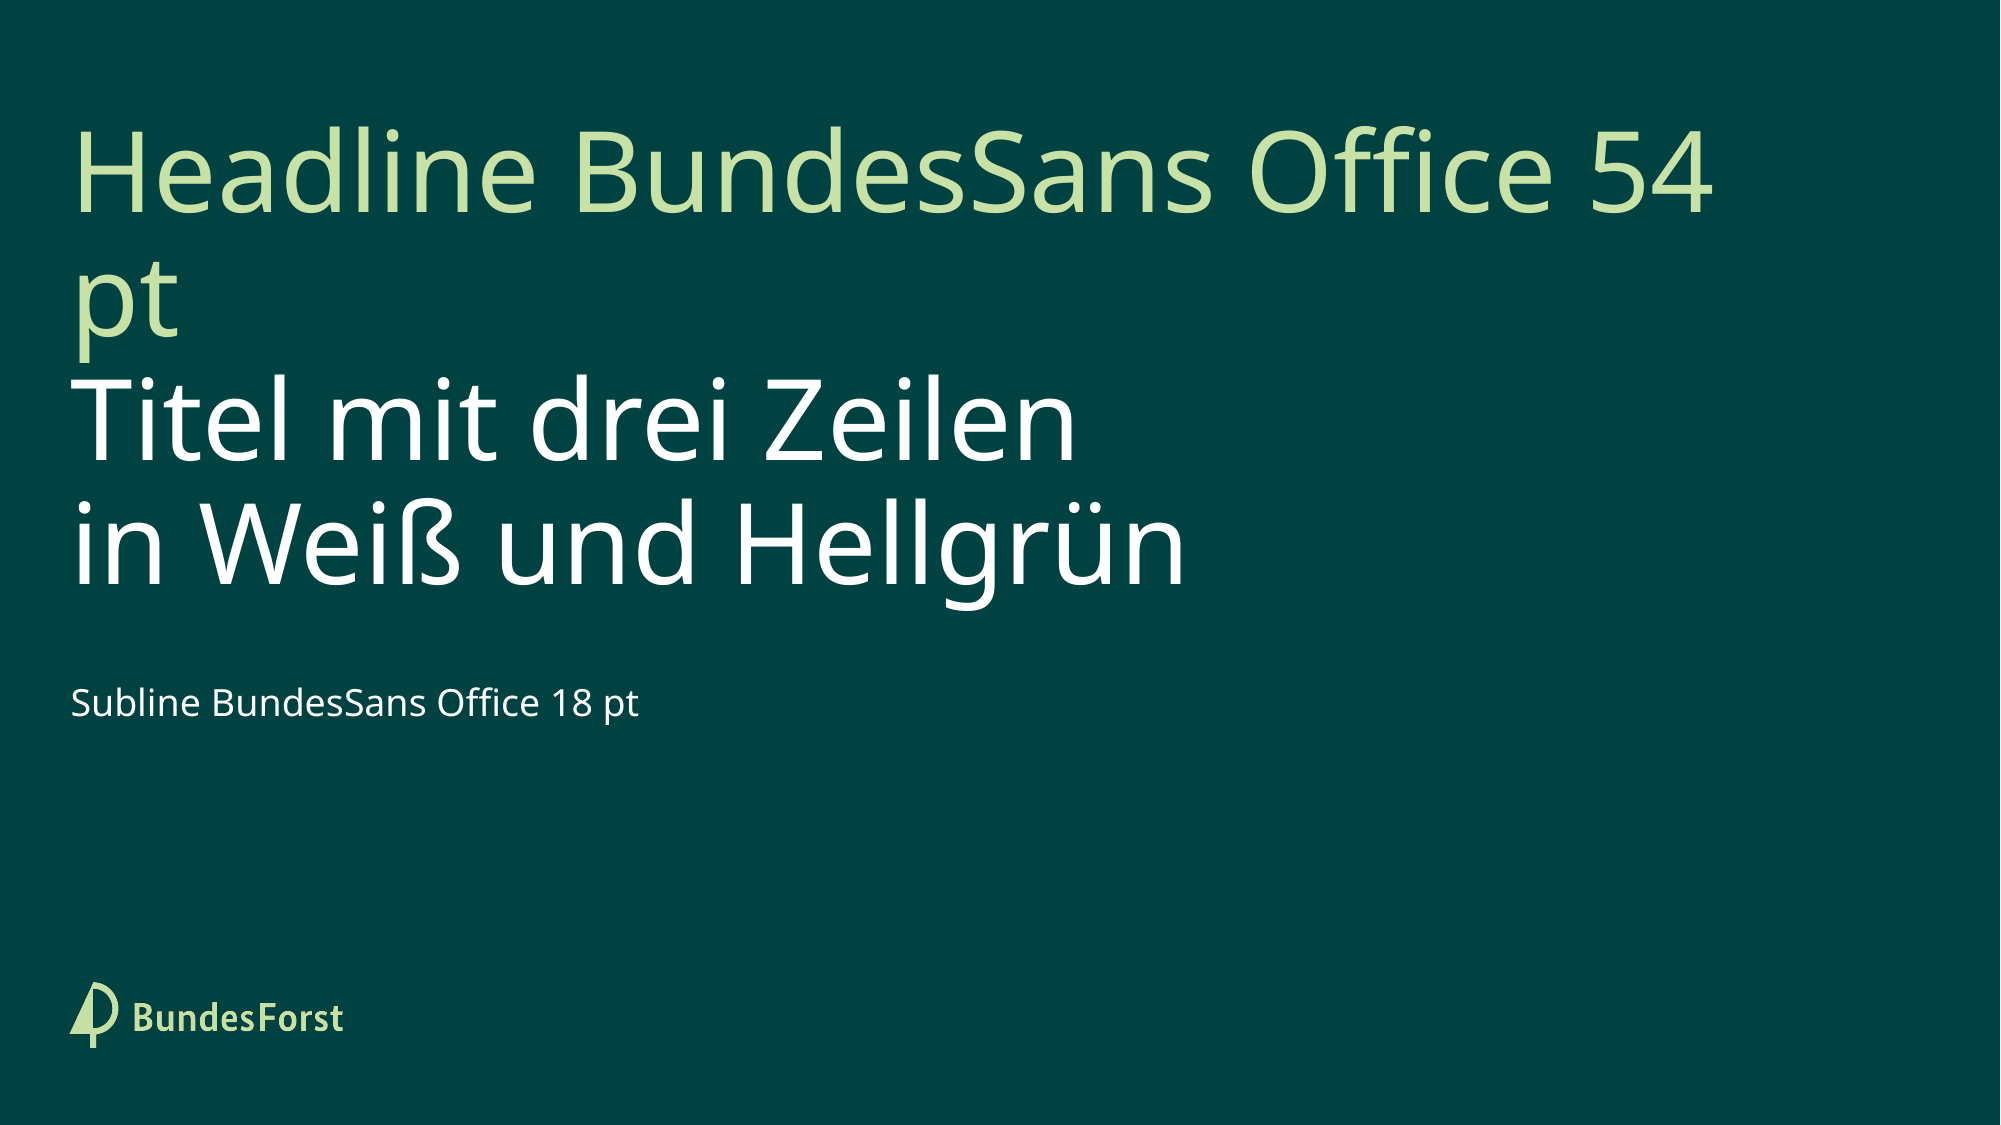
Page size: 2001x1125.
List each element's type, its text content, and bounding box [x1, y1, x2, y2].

title Headline BundesSans Office 54 pt Titel mit drei Zeilen in Weiß und Hellgrün [70, 125, 1730, 610]
picture [69, 982, 343, 1048]
subtitle Subline BundesSans Office 18 pt [70, 674, 1730, 863]
